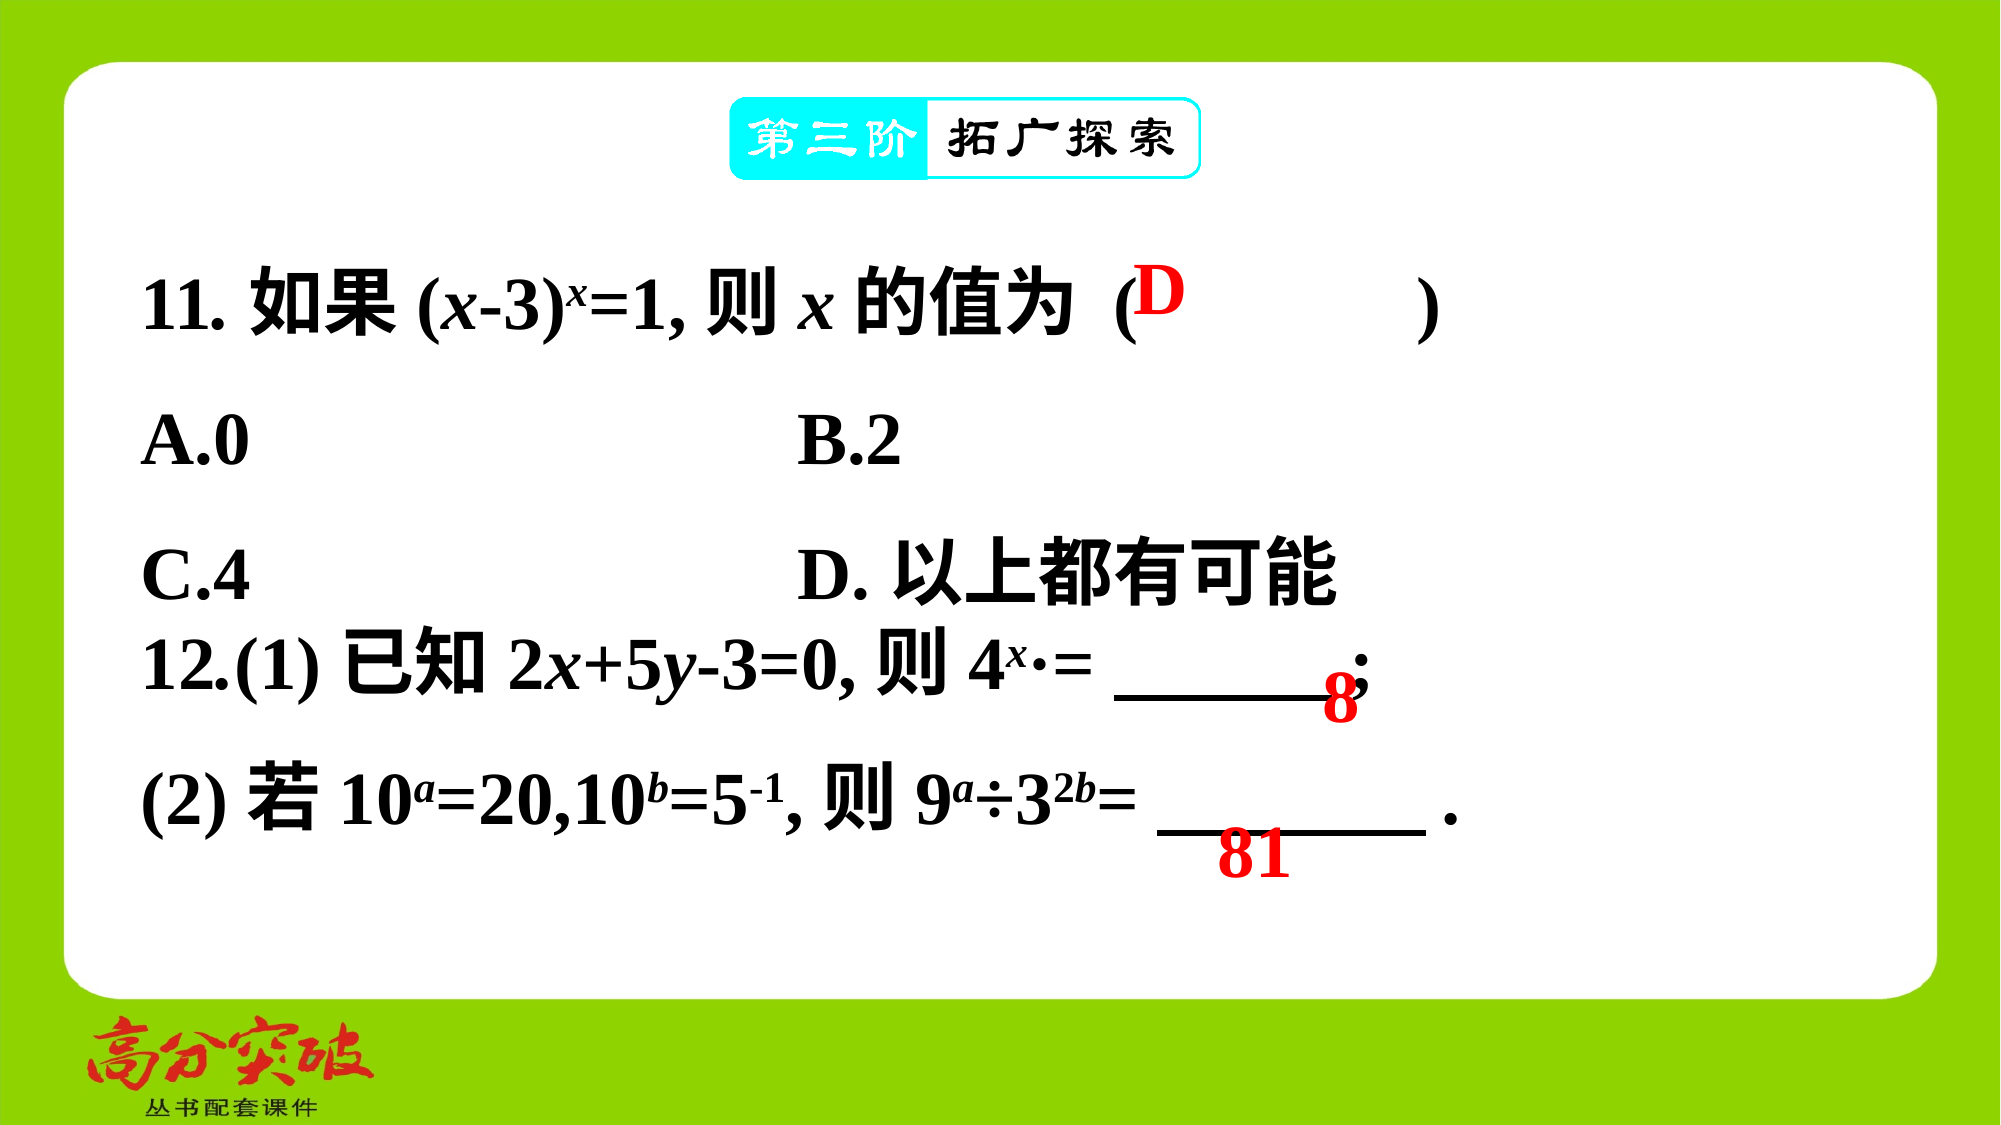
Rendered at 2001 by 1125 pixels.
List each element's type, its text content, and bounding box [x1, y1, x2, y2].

text_box D [1118, 231, 1203, 337]
picture [0, 0, 2001, 1125]
text_box 8 [1307, 639, 1375, 745]
text_box 81 [1203, 795, 1310, 900]
text_box 11.如果(x-3)x=1,则x的值为 ( ) A.0 B.2 C.4 D.以上都有可能 [125, 201, 1839, 622]
